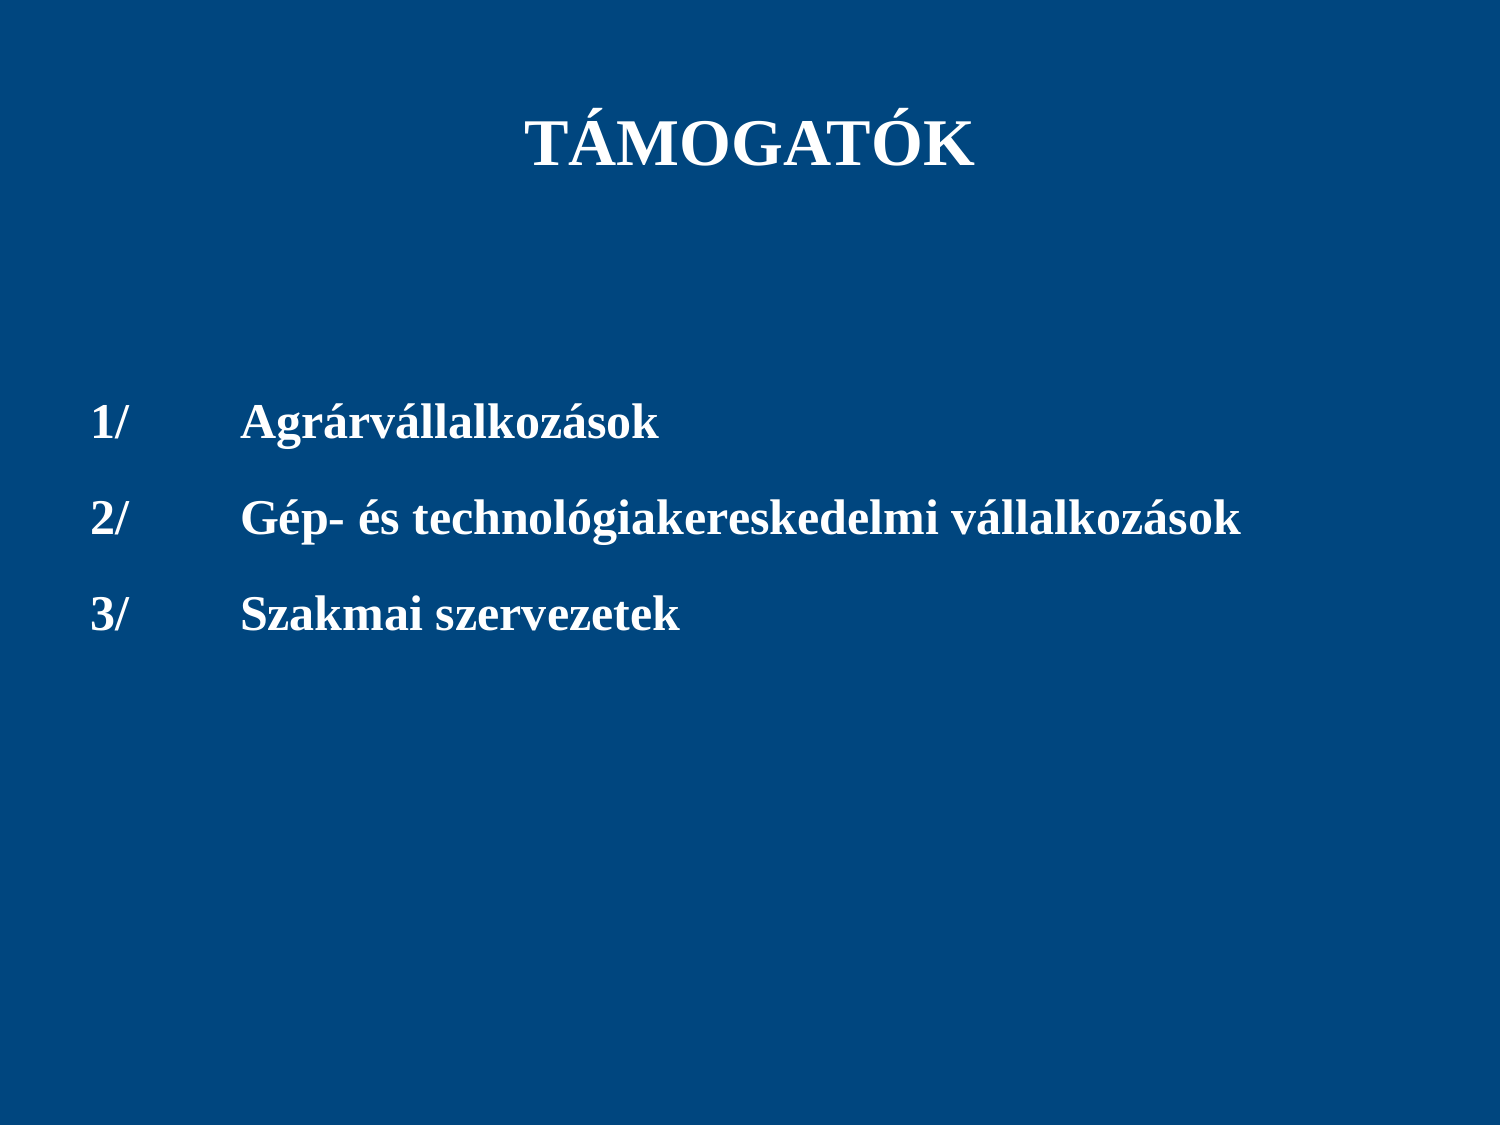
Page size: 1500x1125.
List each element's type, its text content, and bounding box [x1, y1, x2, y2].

list 1/ Agrárvállalkozások 2/ Gép- és technológiakereskedelmi vállalkozások 3/ Szakmai szervezetek [75, 267, 1425, 1010]
title TÁMOGATÓK [75, 45, 1425, 233]
